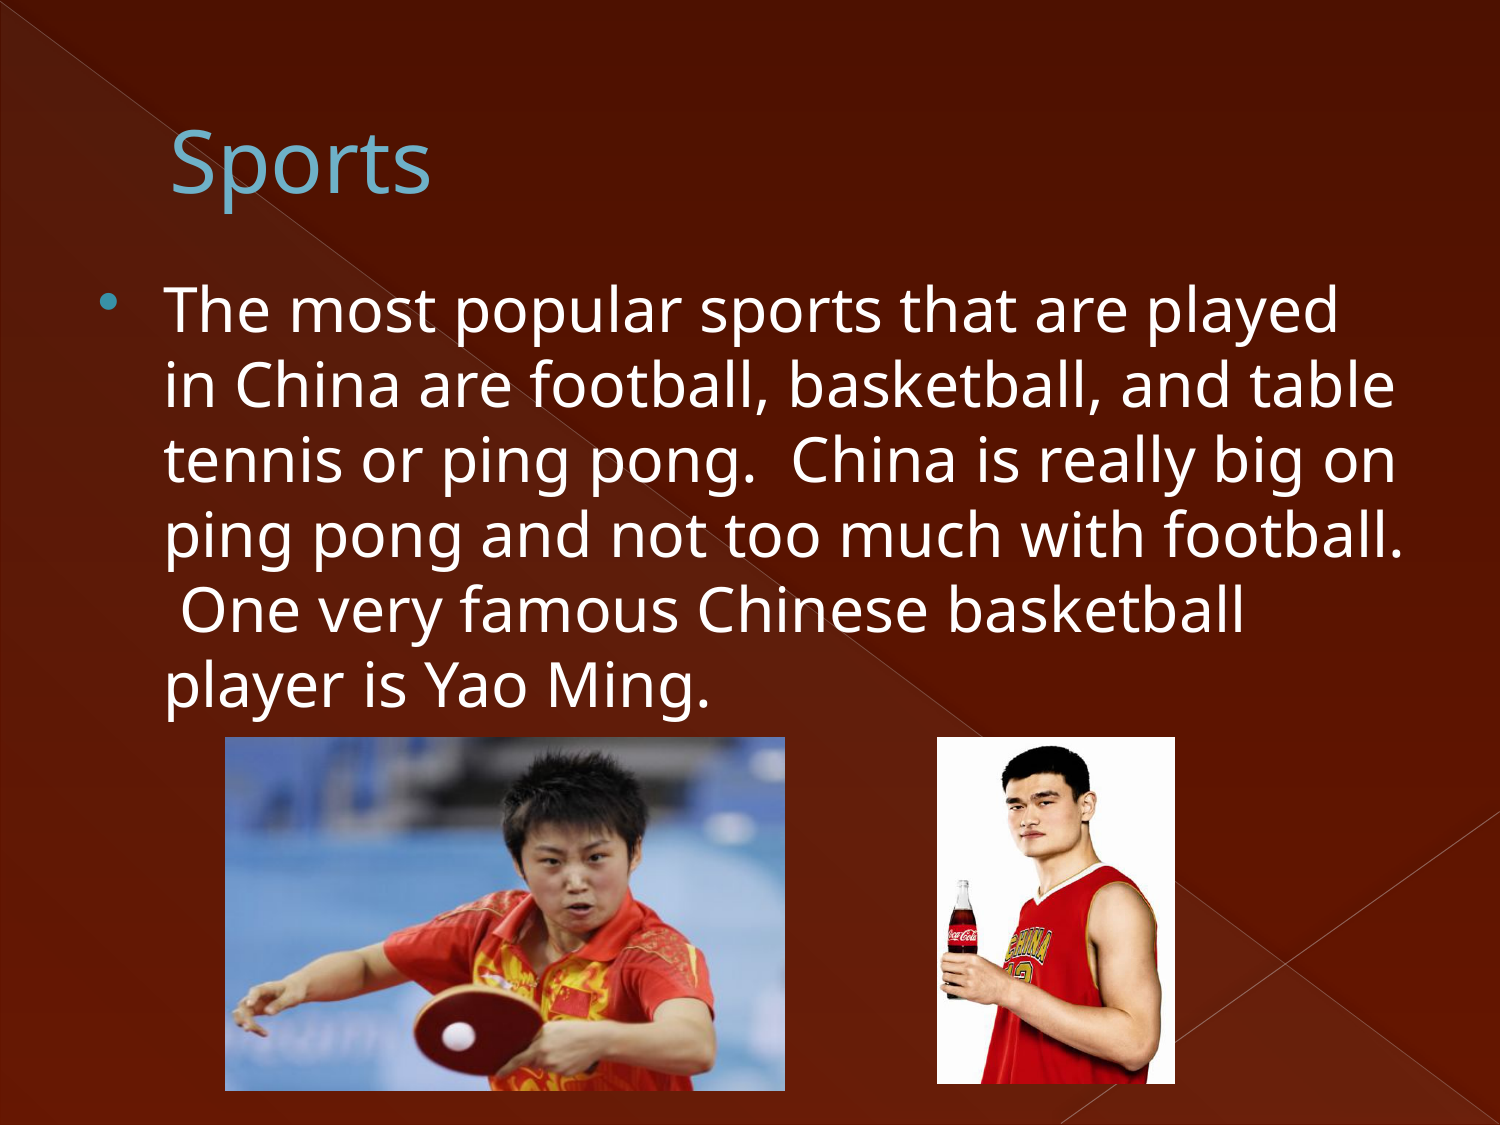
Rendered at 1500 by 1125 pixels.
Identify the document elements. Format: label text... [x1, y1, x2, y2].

list The most popular sports that are played in China are football, basketball, and table tennis or ping pong. China is really big on ping pong and not too much with football. One very famous Chinese basketball player is Yao Ming. [75, 262, 1425, 1013]
picture [224, 737, 785, 1091]
title Sports [75, 43, 1425, 262]
picture [937, 737, 1176, 1084]
